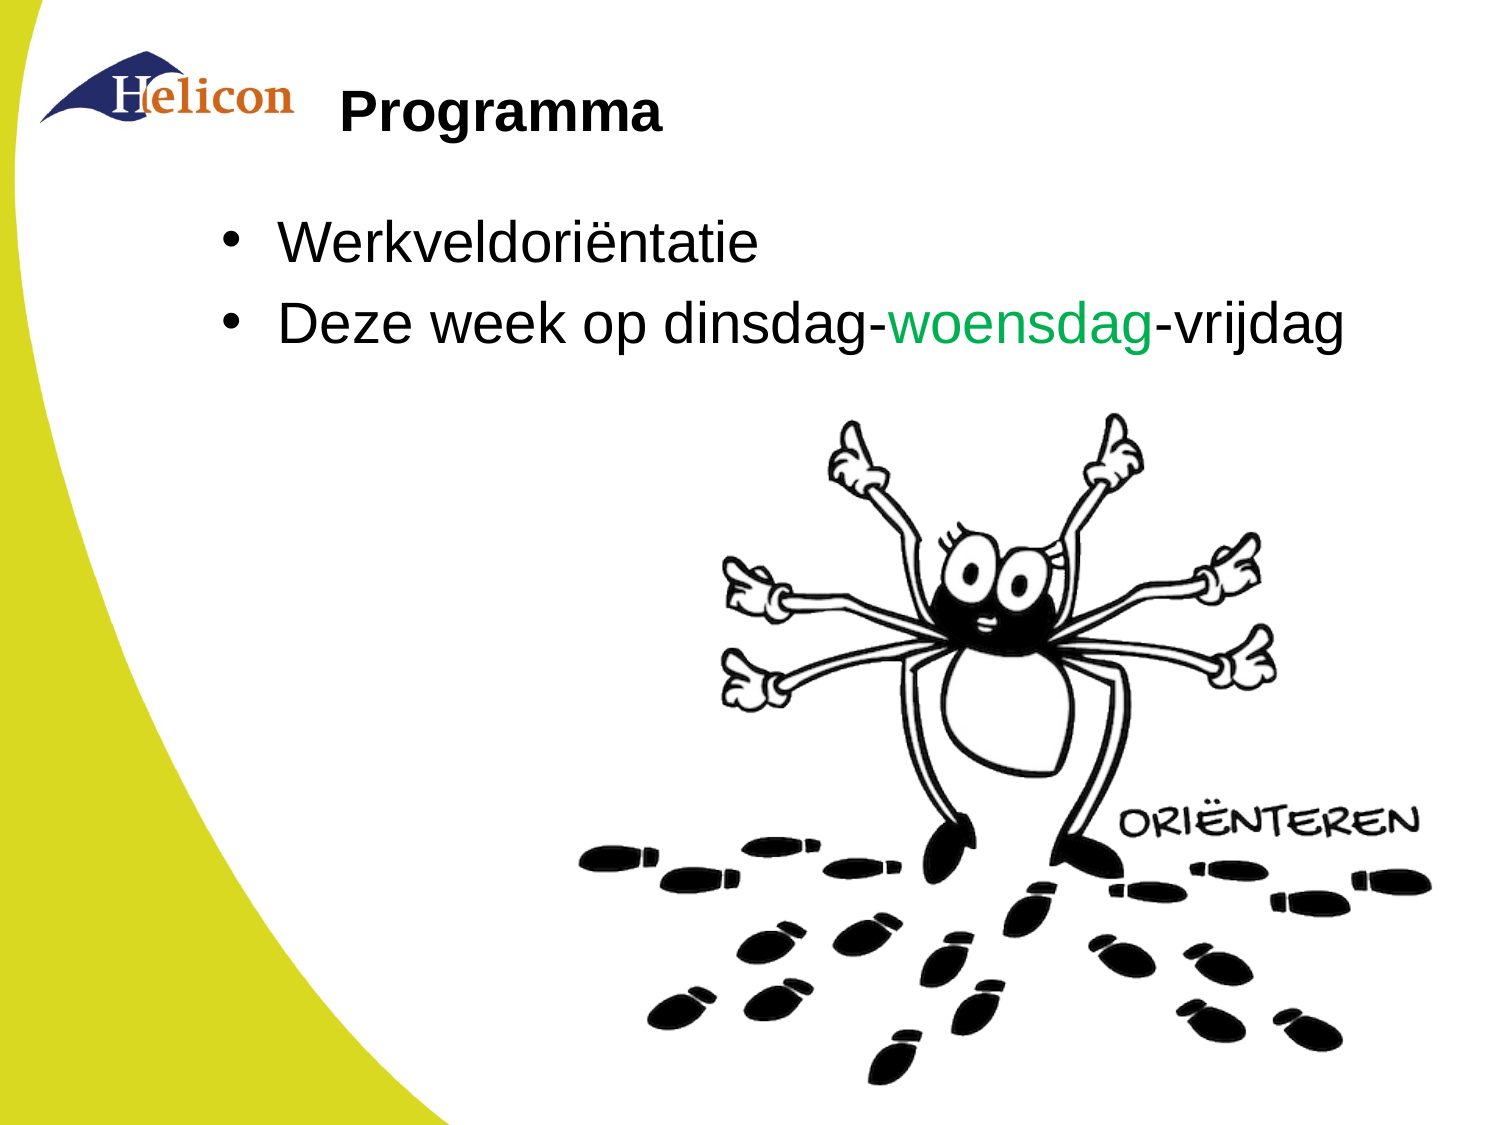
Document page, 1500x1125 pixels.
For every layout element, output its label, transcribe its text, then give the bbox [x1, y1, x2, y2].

list Werkveldoriëntatie Deze week op dinsdag-woensdag-vrijdag [206, 196, 1425, 1005]
title Programma [324, 54, 1415, 161]
picture [0, 0, 1500, 1125]
